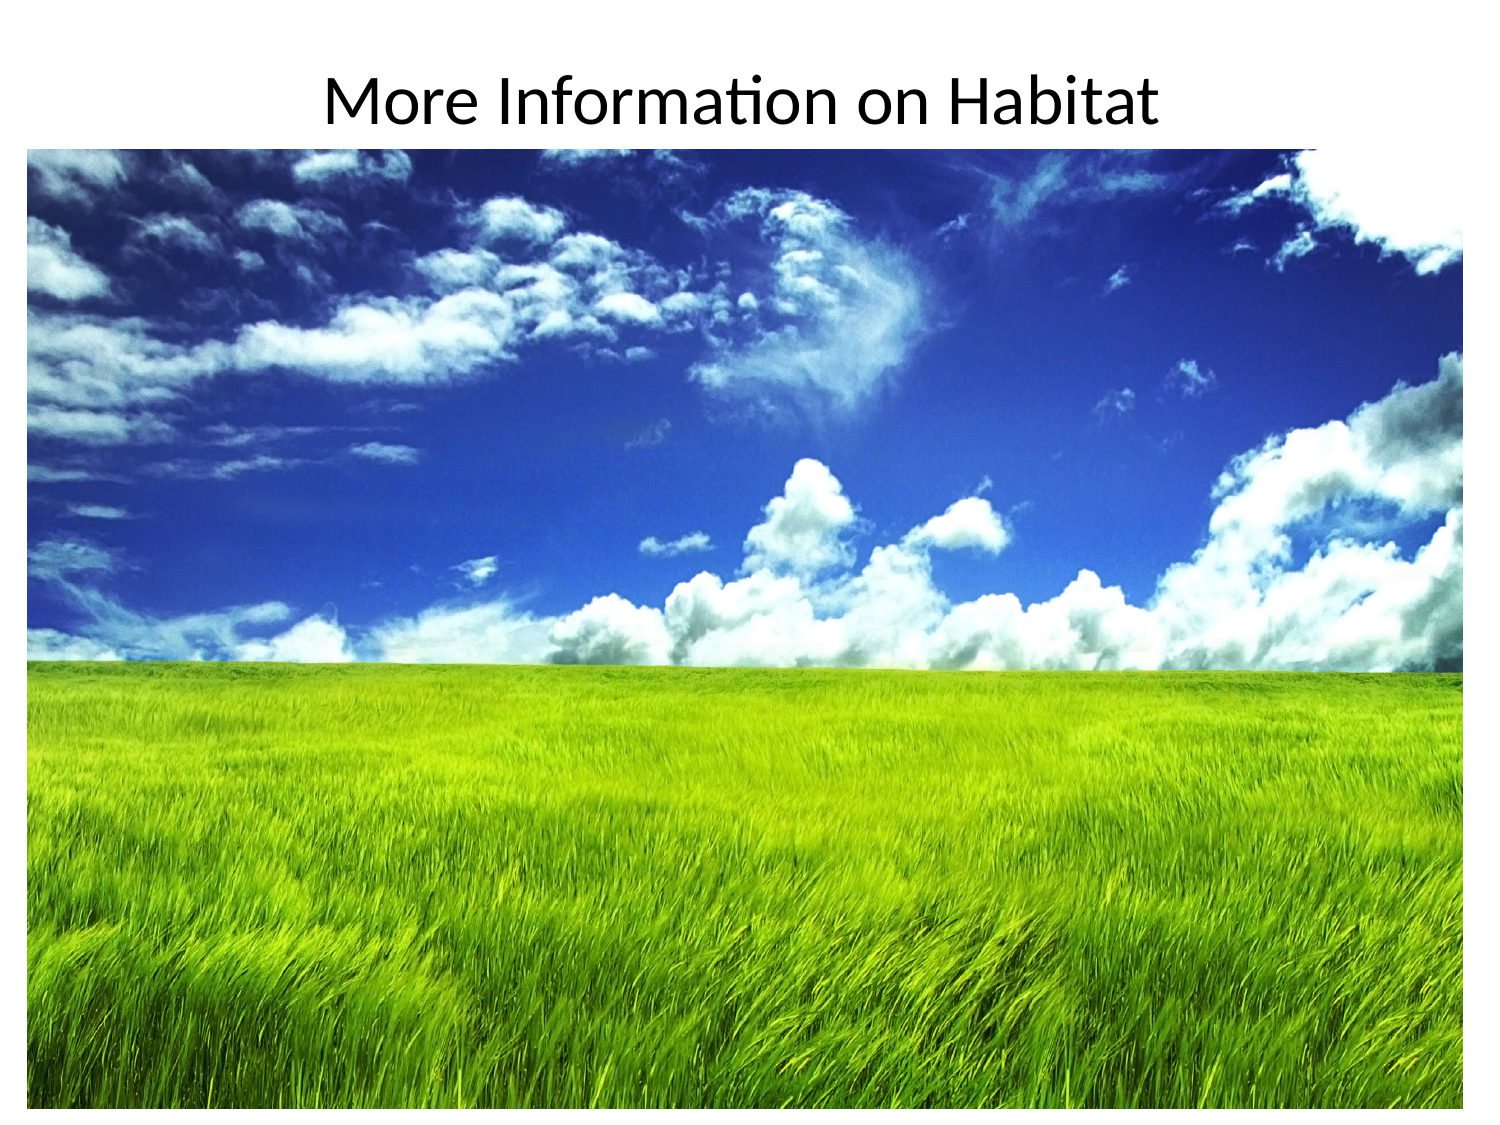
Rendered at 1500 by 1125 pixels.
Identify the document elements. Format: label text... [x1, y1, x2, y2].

title More Information on Habitat [75, 45, 1425, 148]
picture [27, 149, 1463, 1109]
